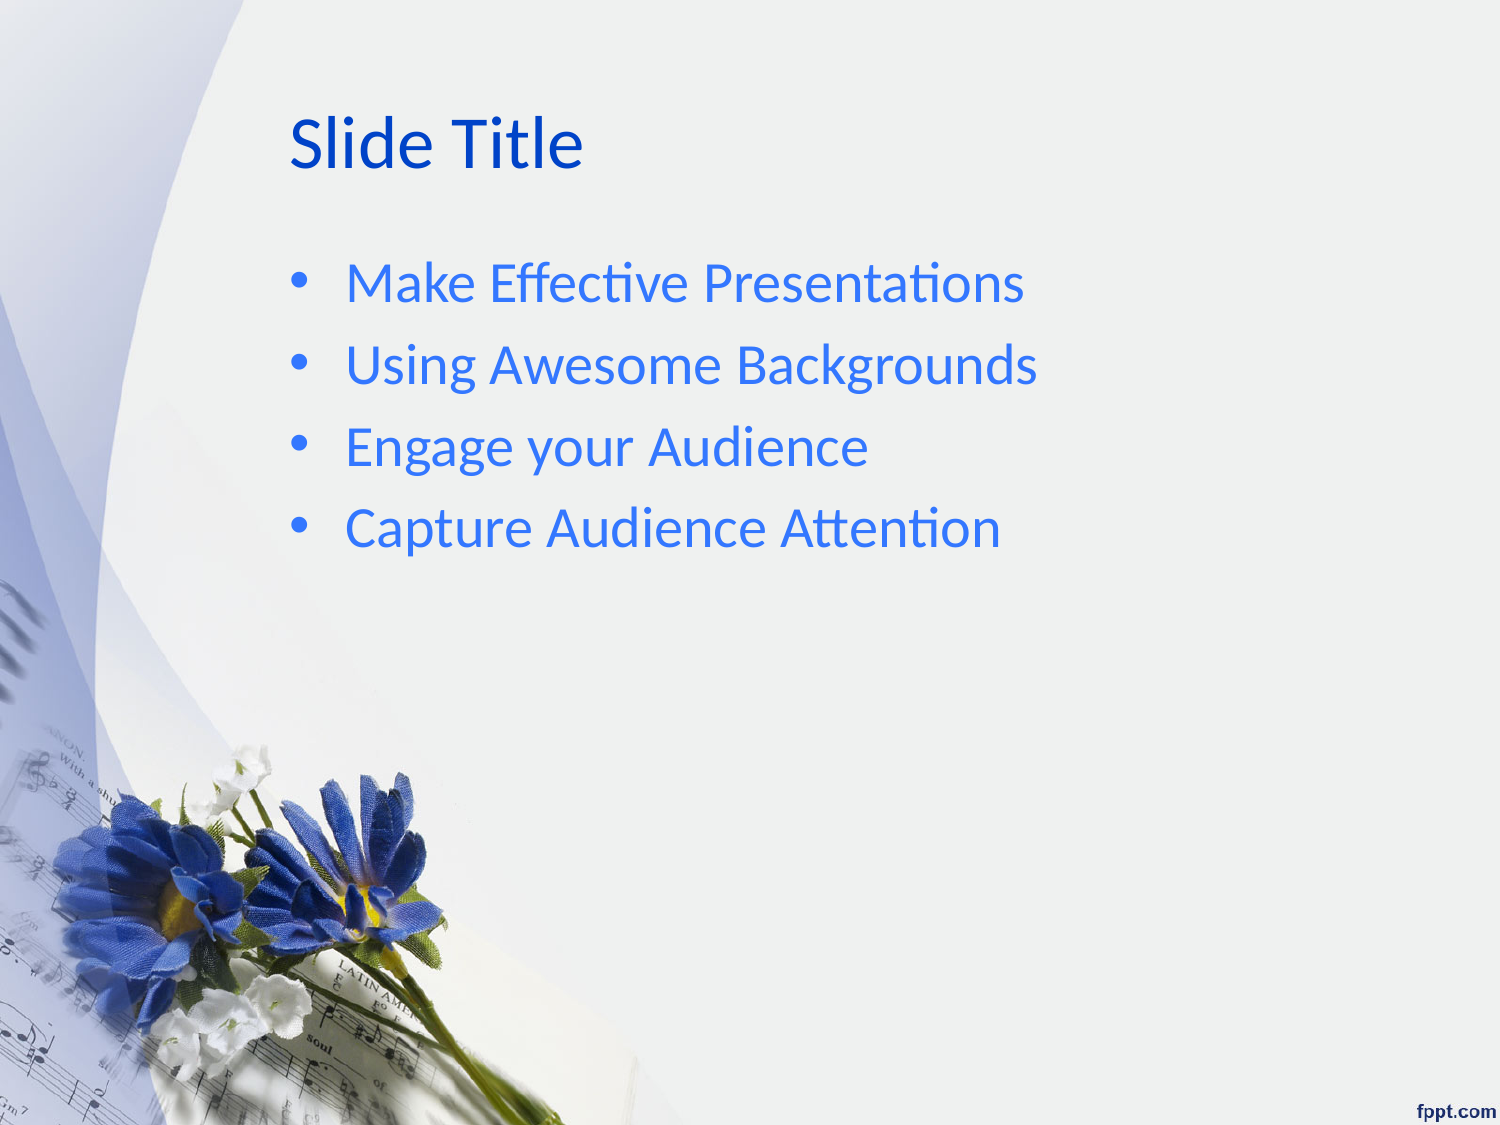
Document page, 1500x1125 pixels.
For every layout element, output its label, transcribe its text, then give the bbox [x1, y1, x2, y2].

picture [0, 0, 1500, 1125]
title Slide Title [274, 45, 1425, 233]
list Make Effective Presentations Using Awesome Backgrounds Engage your Audience Capture Audience Attention [274, 236, 1425, 939]
